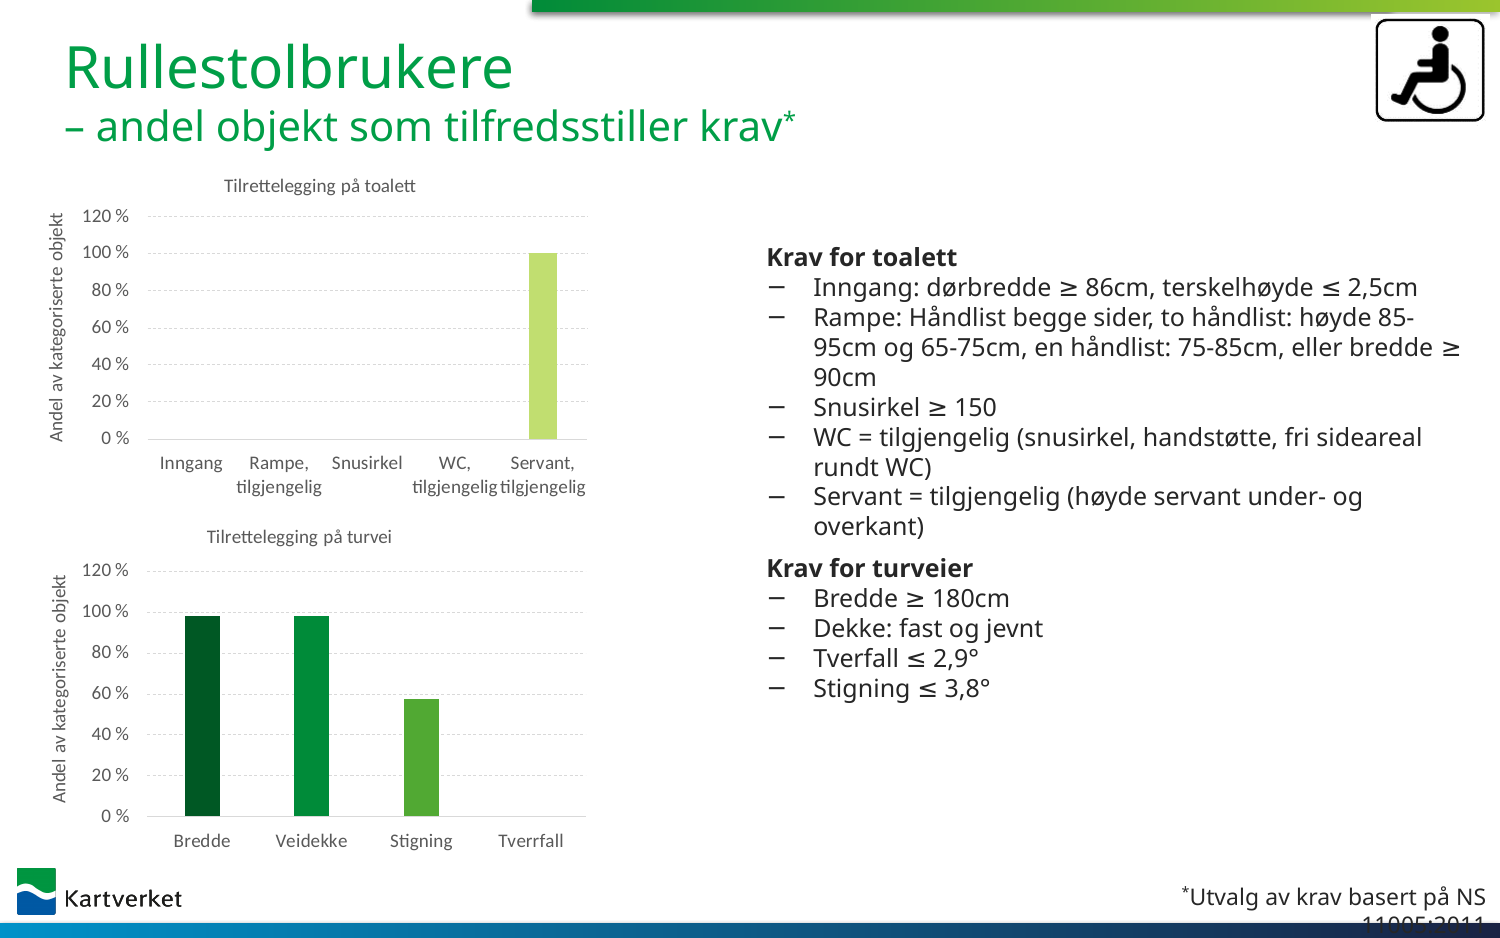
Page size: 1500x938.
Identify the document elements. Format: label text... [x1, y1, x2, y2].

picture [41, 520, 597, 859]
text_box Krav for toalett Inngang: dørbredde ≥ 86cm, terskelhøyde ≤ 2,5cm Rampe: Håndlist begge sider, to håndlist: høyde 85-95cm og 65-75cm, en håndlist: 75-85cm, eller bredde ≥ 90cm Snusirkel ≥ 150 WC = tilgjengelig (snusirkel, handstøtte, fri sideareal rundt WC) Servant = tilgjengelig (høyde servant under- og overkant) [751, 234, 1483, 545]
text_box *Utvalg av krav basert på NS 11005:2011 [1068, 873, 1500, 938]
text_box Rullestolbrukere – andel objekt som tilfredsstiller krav* [49, 14, 1431, 158]
picture [1371, 13, 1491, 127]
text_box Krav for turveier Bredde ≥ 180cm Dekke: fast og jevnt Tverfall ≤ 2,9° Stigning ≤ 3,8° [751, 545, 1483, 710]
picture [41, 166, 598, 505]
